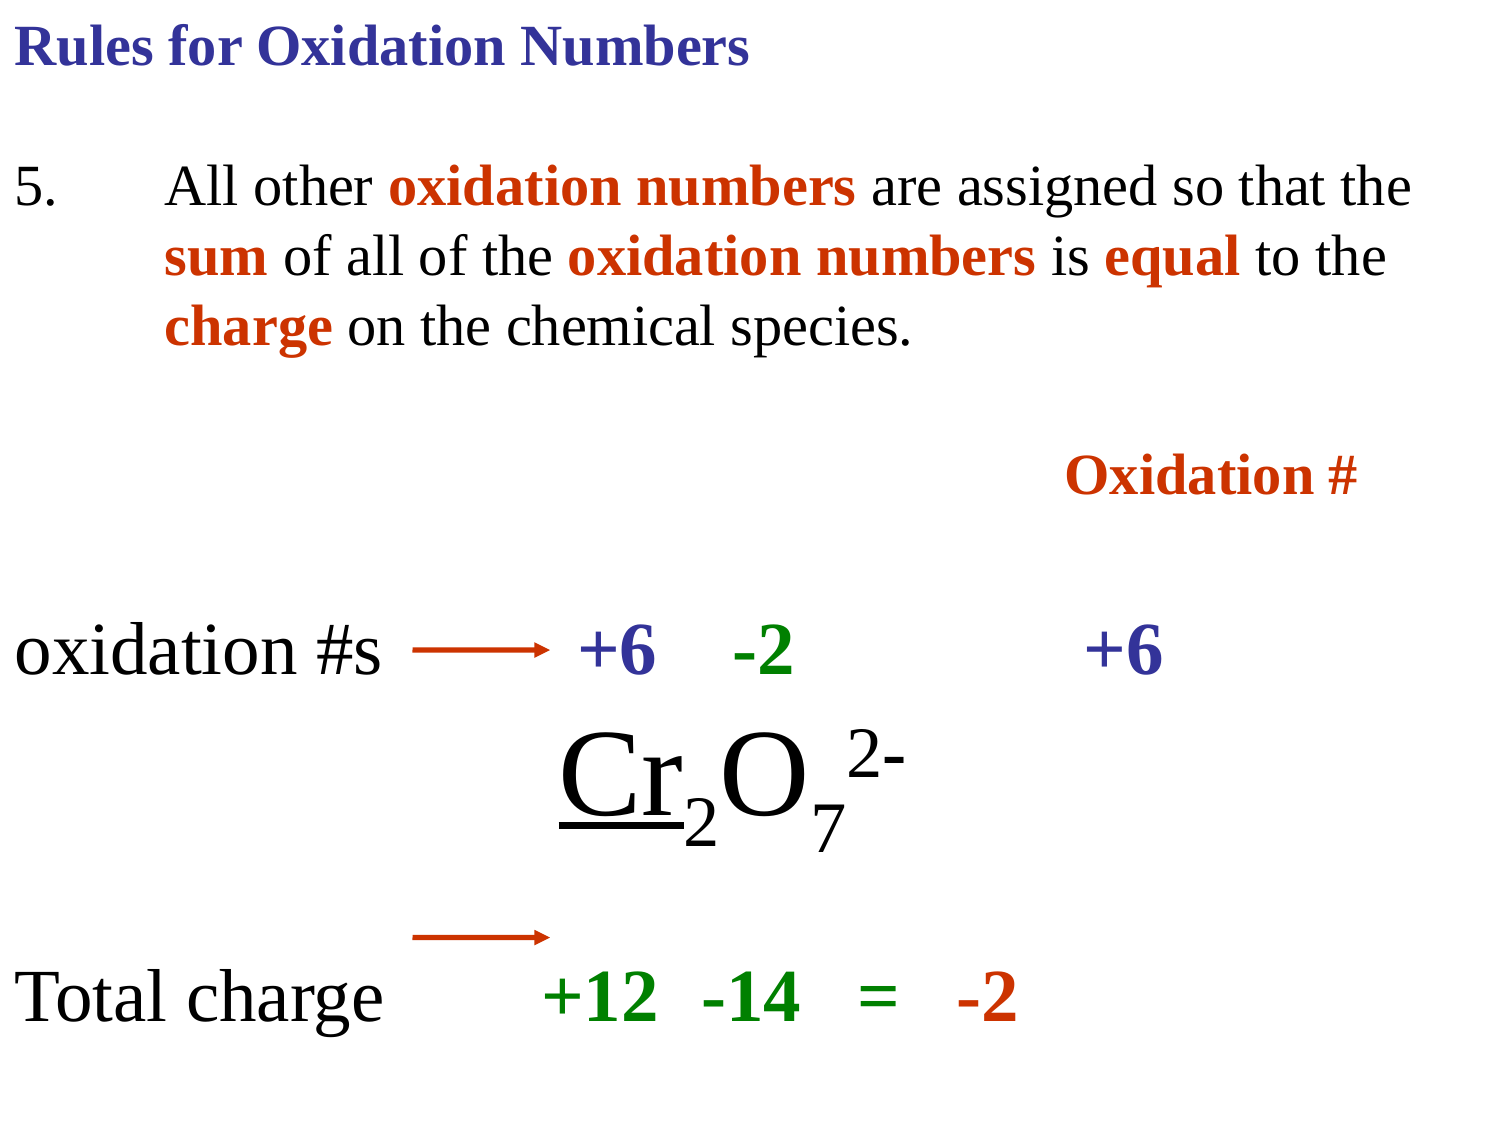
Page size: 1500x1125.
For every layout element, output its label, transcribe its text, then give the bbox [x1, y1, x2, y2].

text_box Oxidation # oxidation #s +6 -2 +6 Cr2O72- Total charge +12 -14 = -2 [0, 412, 1500, 1111]
text_box Rules for Oxidation Numbers 5. All other oxidation numbers are assigned so that the sum of all of the oxidation numbers is equal to the charge on the chemical species. [0, 0, 1500, 365]
text_box [412, 931, 550, 944]
text_box [412, 643, 550, 657]
